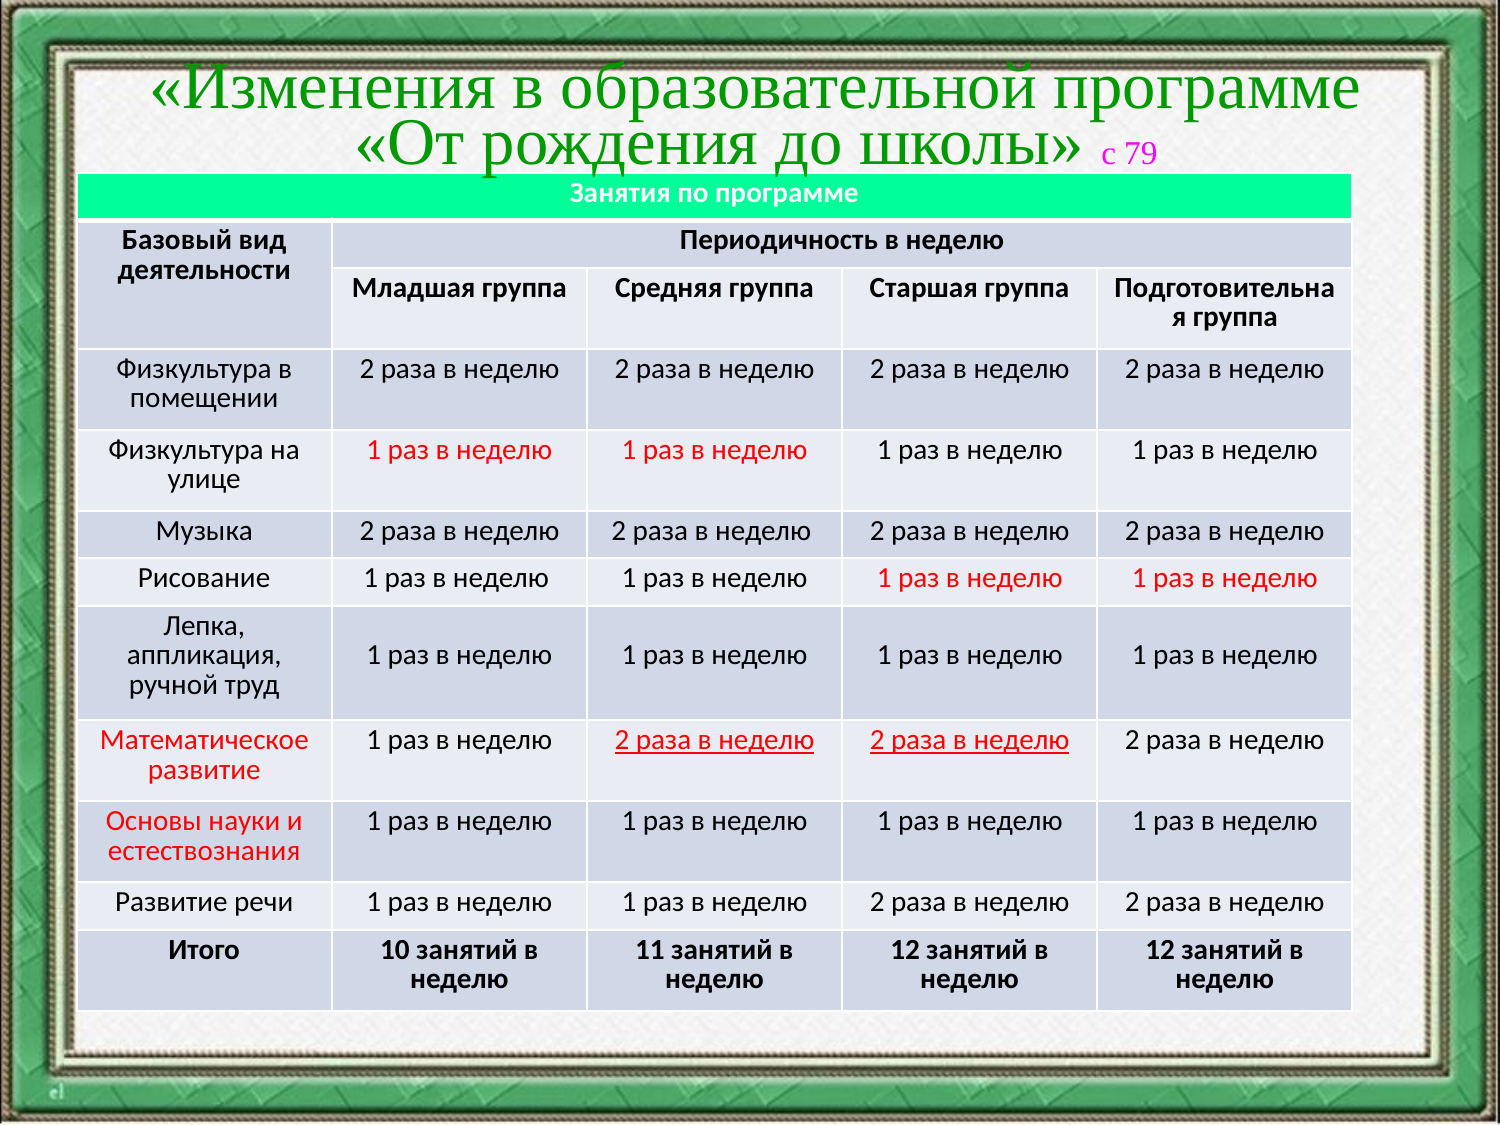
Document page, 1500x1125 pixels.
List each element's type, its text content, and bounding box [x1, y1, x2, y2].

table_cell 2 раза в неделю [843, 512, 1096, 557]
table_cell 1 раз в неделю [588, 431, 841, 510]
table_cell Младшая группа [333, 269, 586, 348]
table_cell Подготовительная группа [1098, 269, 1351, 348]
table_cell 1 раз в неделю [588, 559, 841, 605]
table_cell 2 раза в неделю [843, 883, 1096, 929]
table_cell 2 раза в неделю [843, 350, 1096, 429]
table_cell 1 раз в неделю [1098, 607, 1351, 719]
table_cell Рисование [78, 559, 331, 605]
table_cell 1 раз в неделю [843, 559, 1096, 605]
table_cell 1 раз в неделю [333, 883, 586, 929]
table_cell Физкультура на улице [78, 431, 331, 510]
table_cell Музыка [78, 512, 331, 557]
picture [0, 0, 1500, 1125]
table_cell Математическое развитие [78, 721, 331, 800]
table_cell 1 раз в неделю [843, 607, 1096, 719]
table_cell 1 раз в неделю [333, 802, 586, 881]
table_cell 1 раз в неделю [333, 431, 586, 510]
table_cell 1 раз в неделю [333, 607, 586, 719]
table_cell 12 занятий в неделю [1098, 931, 1351, 1010]
table_cell 2 раза в неделю [1098, 883, 1351, 929]
table_cell Итого [78, 931, 331, 1010]
table_cell Средняя группа [588, 269, 841, 348]
table_cell 2 раза в неделю [1098, 350, 1351, 429]
table_cell 2 раза в неделю [333, 512, 586, 557]
table_cell 1 раз в неделю [588, 802, 841, 881]
table_cell 2 раза в неделю [588, 350, 841, 429]
table_cell 12 занятий в неделю [843, 931, 1096, 1010]
table_cell 1 раз в неделю [843, 431, 1096, 510]
text_box «Изменения в образовательной программе «От рождения до школы» с 79 [76, 56, 1436, 183]
table_cell 2 раза в неделю [843, 721, 1096, 800]
table_cell 2 раза в неделю [333, 350, 586, 429]
table_cell 1 раз в неделю [843, 802, 1096, 881]
table_cell Базовый вид деятельности [78, 223, 331, 348]
table_cell 1 раз в неделю [1098, 802, 1351, 881]
table_cell Развитие речи [78, 883, 331, 929]
table_cell Периодичность в неделю [333, 223, 1351, 267]
table_cell 1 раз в неделю [1098, 431, 1351, 510]
table_cell 1 раз в неделю [333, 559, 586, 605]
table_cell Физкультура в помещении [78, 350, 331, 429]
table_cell 2 раза в неделю [1098, 721, 1351, 800]
table_cell Старшая группа [843, 269, 1096, 348]
table_cell 11 занятий в неделю [588, 931, 841, 1010]
table_cell 1 раз в неделю [588, 607, 841, 719]
table_cell 10 занятий в неделю [333, 931, 586, 1010]
table_cell 2 раза в неделю [1098, 512, 1351, 557]
table_cell 1 раз в неделю [1098, 559, 1351, 605]
table_cell Лепка, аппликация, ручной труд [78, 607, 331, 719]
table_cell 1 раз в неделю [588, 883, 841, 929]
table_cell 2 раза в неделю [588, 721, 841, 800]
table_cell 1 раз в неделю [333, 721, 586, 800]
table_header Занятия по программе [78, 183, 1351, 218]
table_cell Основы науки и естествознания [78, 802, 331, 881]
table_cell 2 раза в неделю [588, 512, 841, 557]
